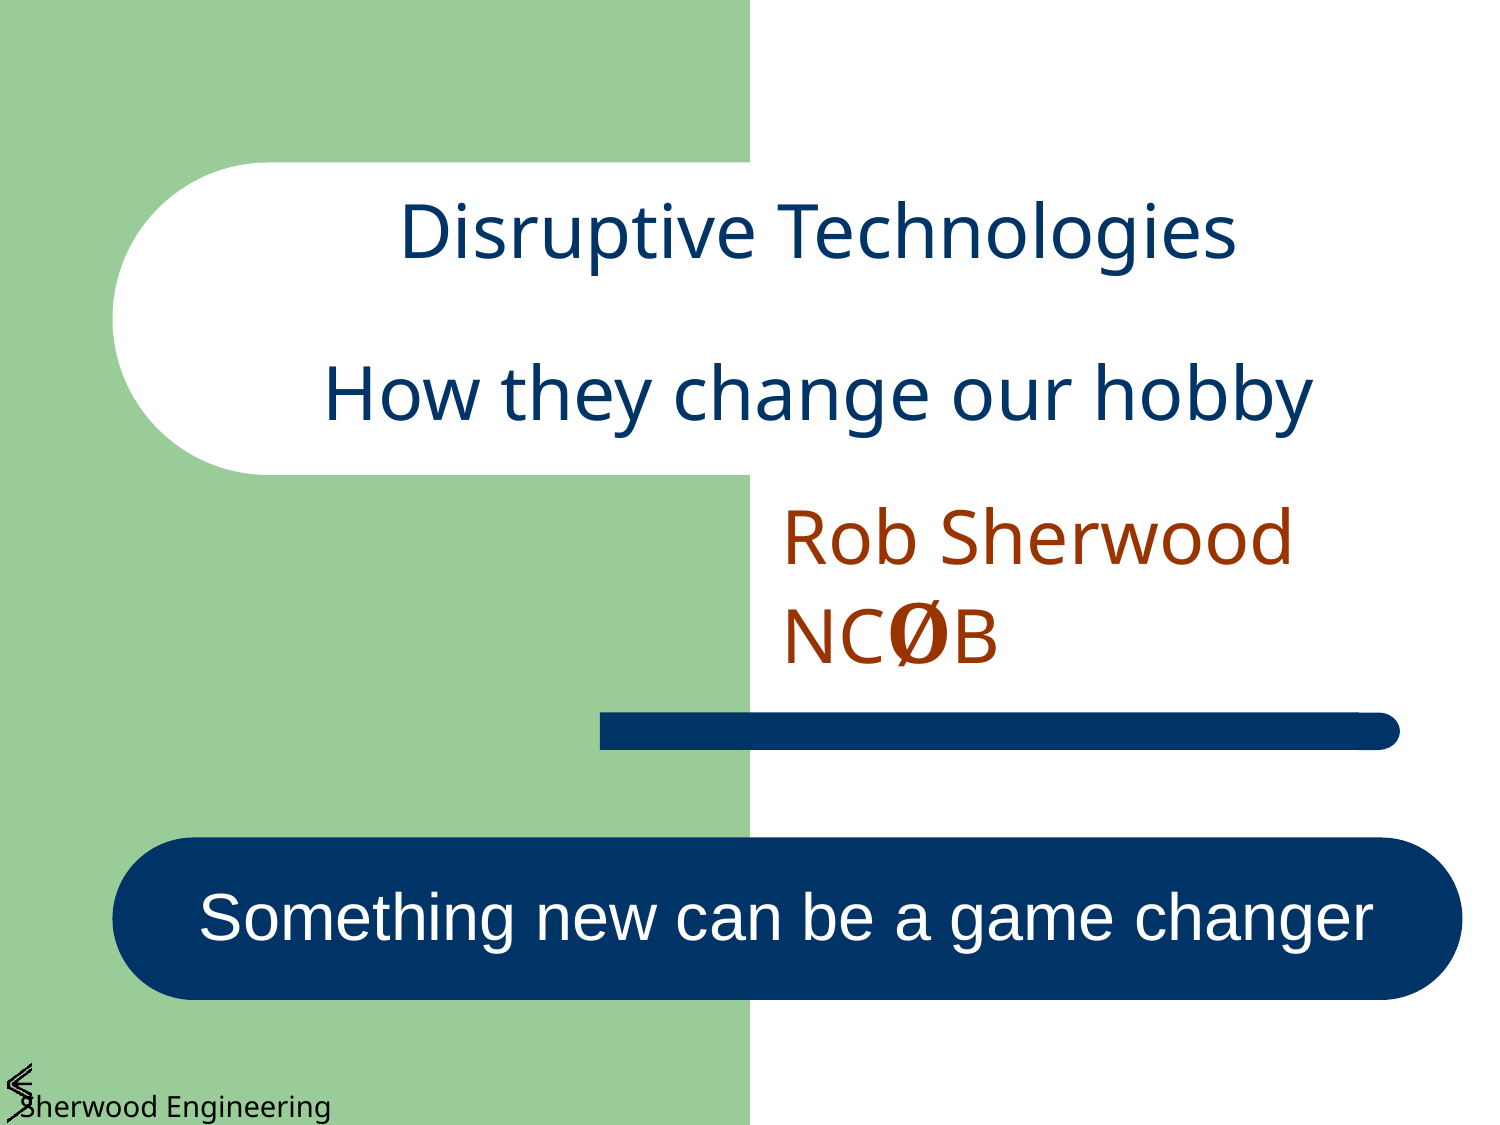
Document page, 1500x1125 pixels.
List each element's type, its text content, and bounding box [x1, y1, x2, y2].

subtitle Rob Sherwood NCØB [766, 479, 1426, 688]
text_box Something new can be a game changer [112, 837, 1463, 1000]
title Disruptive Technologies How they change our hobby [112, 224, 1500, 476]
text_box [6, 1062, 326, 1125]
